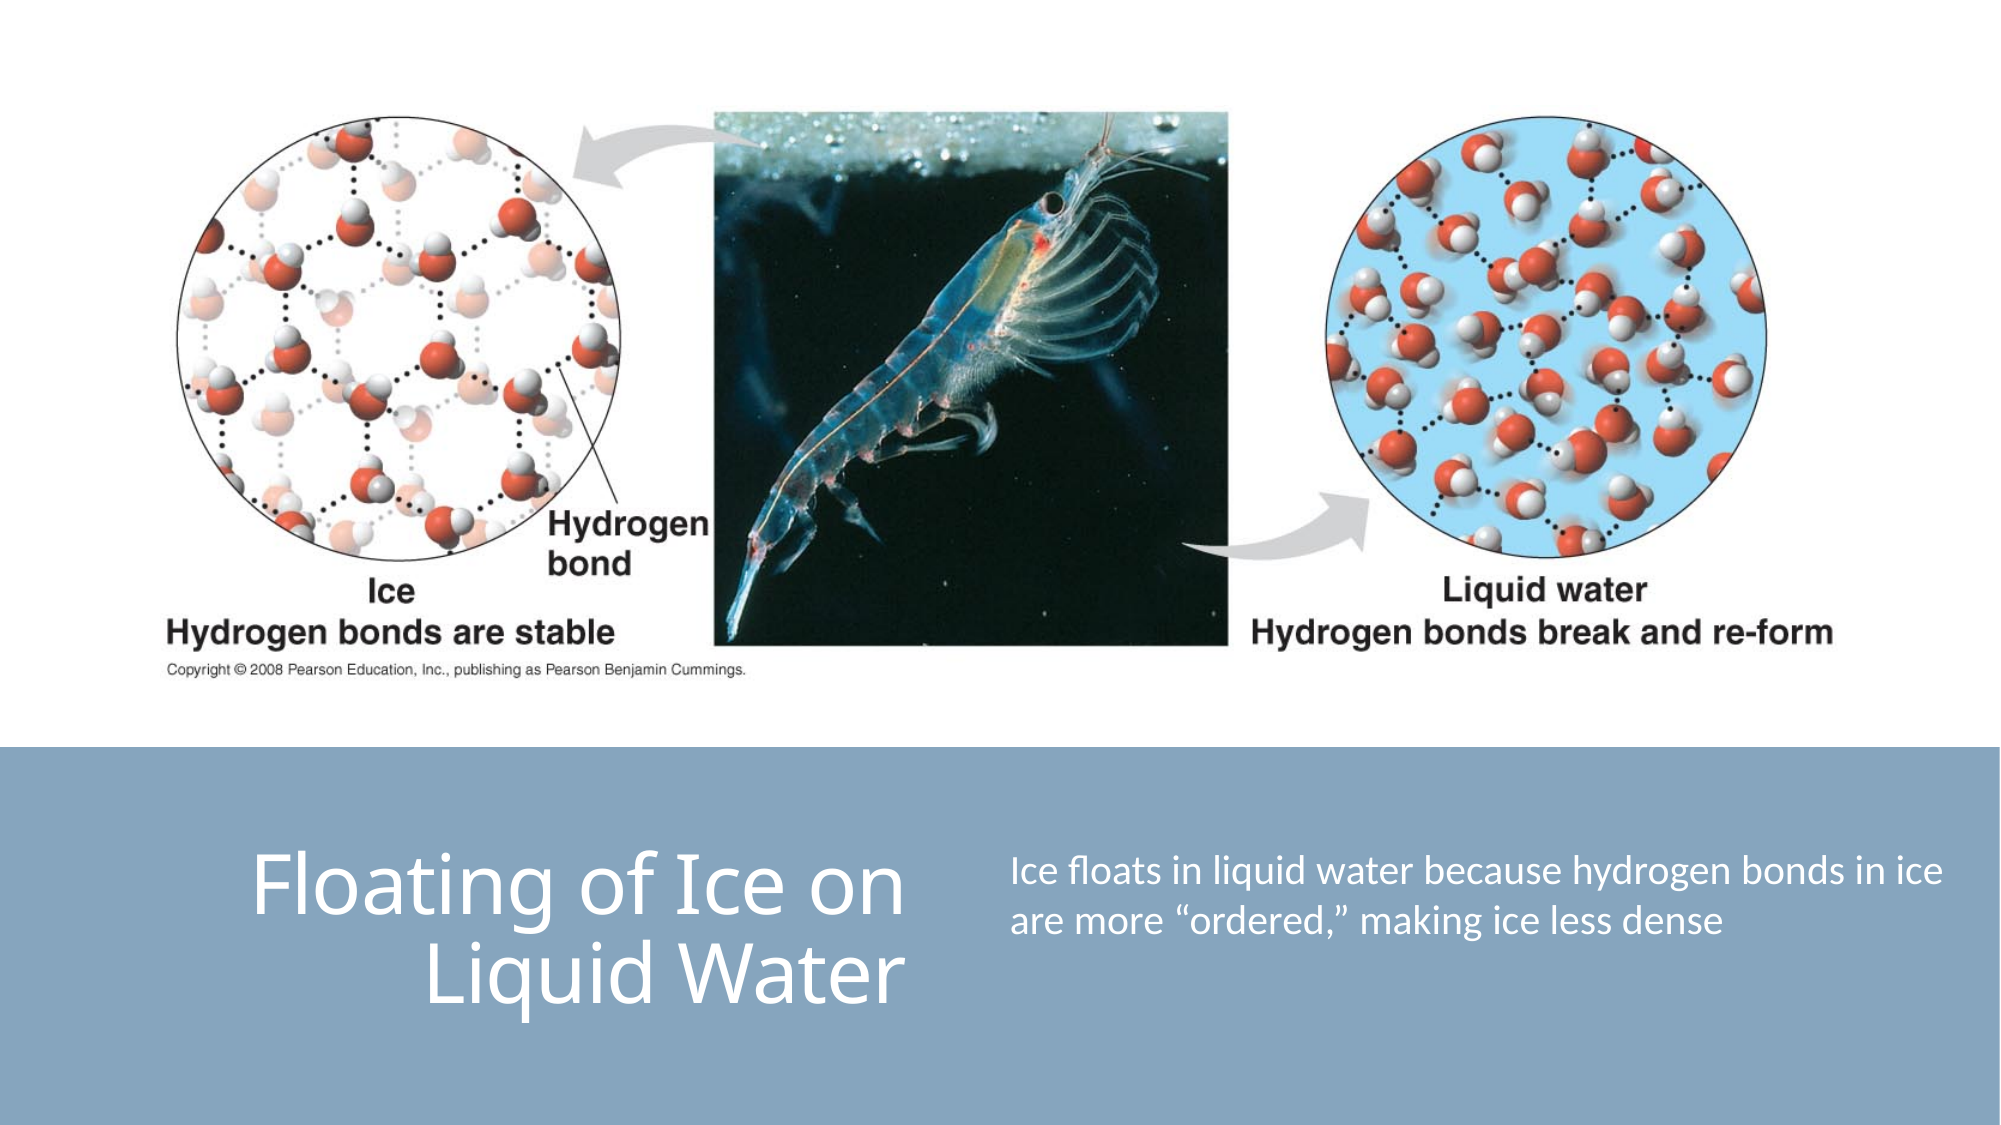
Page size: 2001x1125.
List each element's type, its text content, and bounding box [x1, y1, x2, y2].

text_box [0, 746, 2000, 1125]
picture [159, 105, 1841, 690]
list Ice floats in liquid water because hydrogen bonds in ice are more “ordered,” making ice less dense [994, 804, 1965, 1060]
text_box [0, 0, 2000, 746]
title Floating of Ice on Liquid Water [103, 804, 923, 1060]
